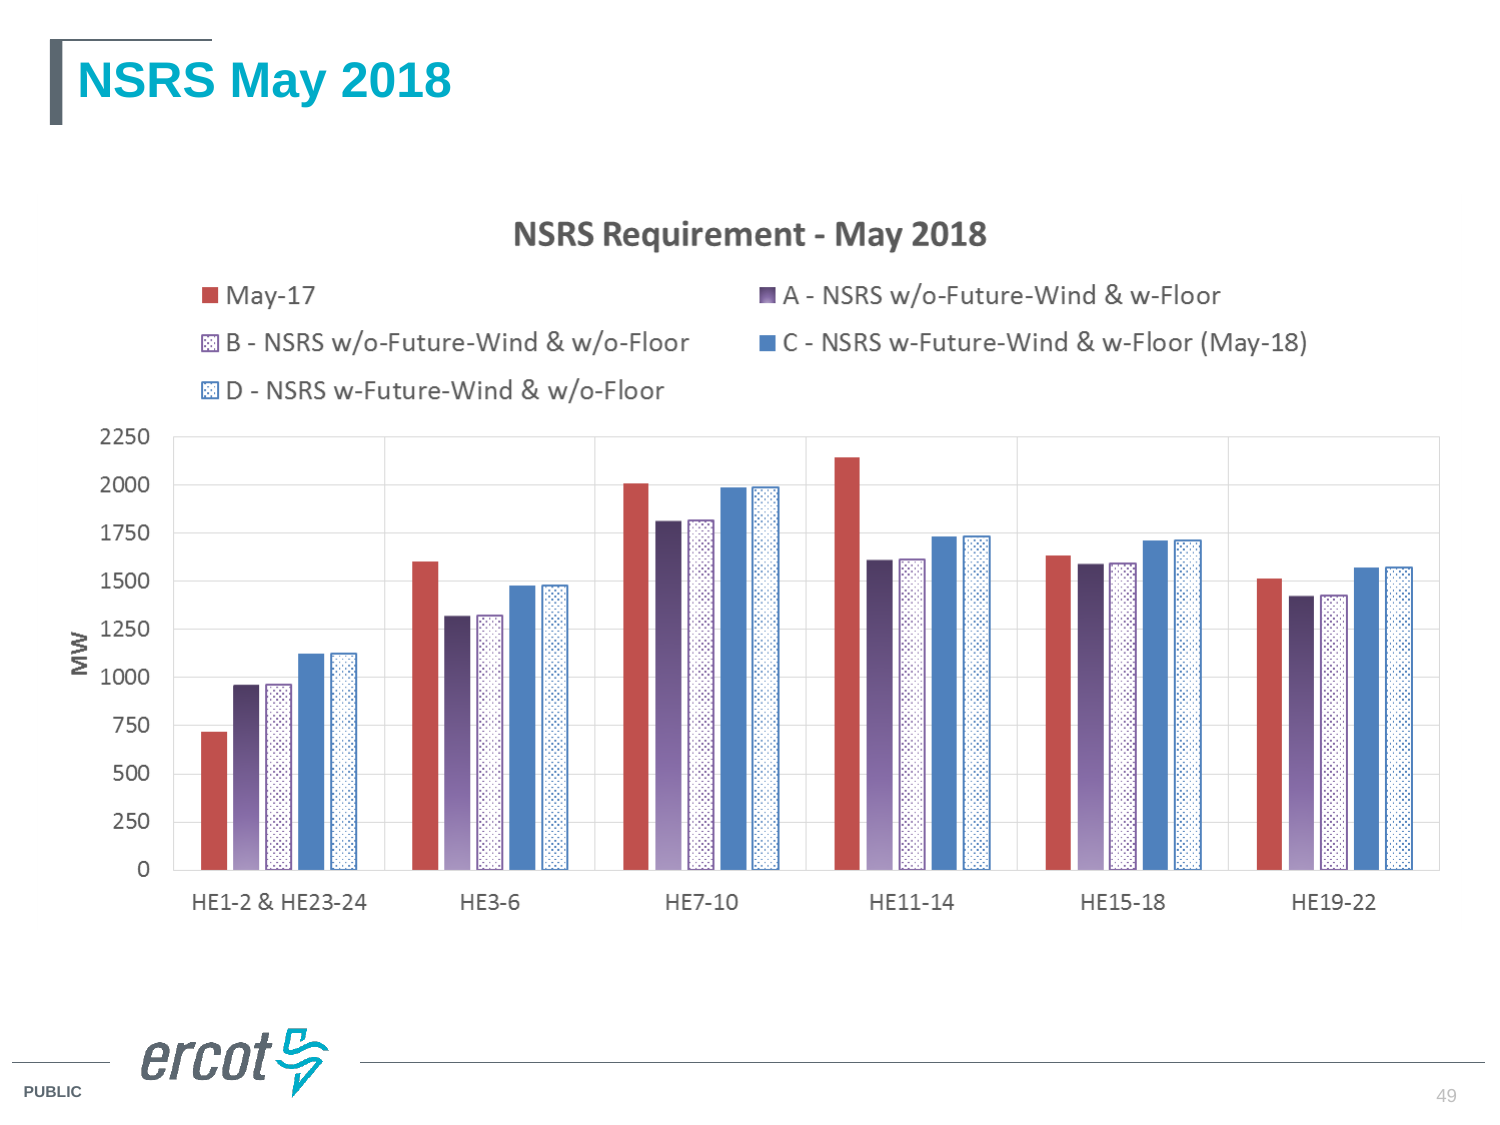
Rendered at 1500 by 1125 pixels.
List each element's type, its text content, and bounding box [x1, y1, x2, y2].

picture [36, 194, 1464, 931]
picture [137, 1024, 332, 1100]
title NSRS May 2018 [62, 39, 1450, 125]
